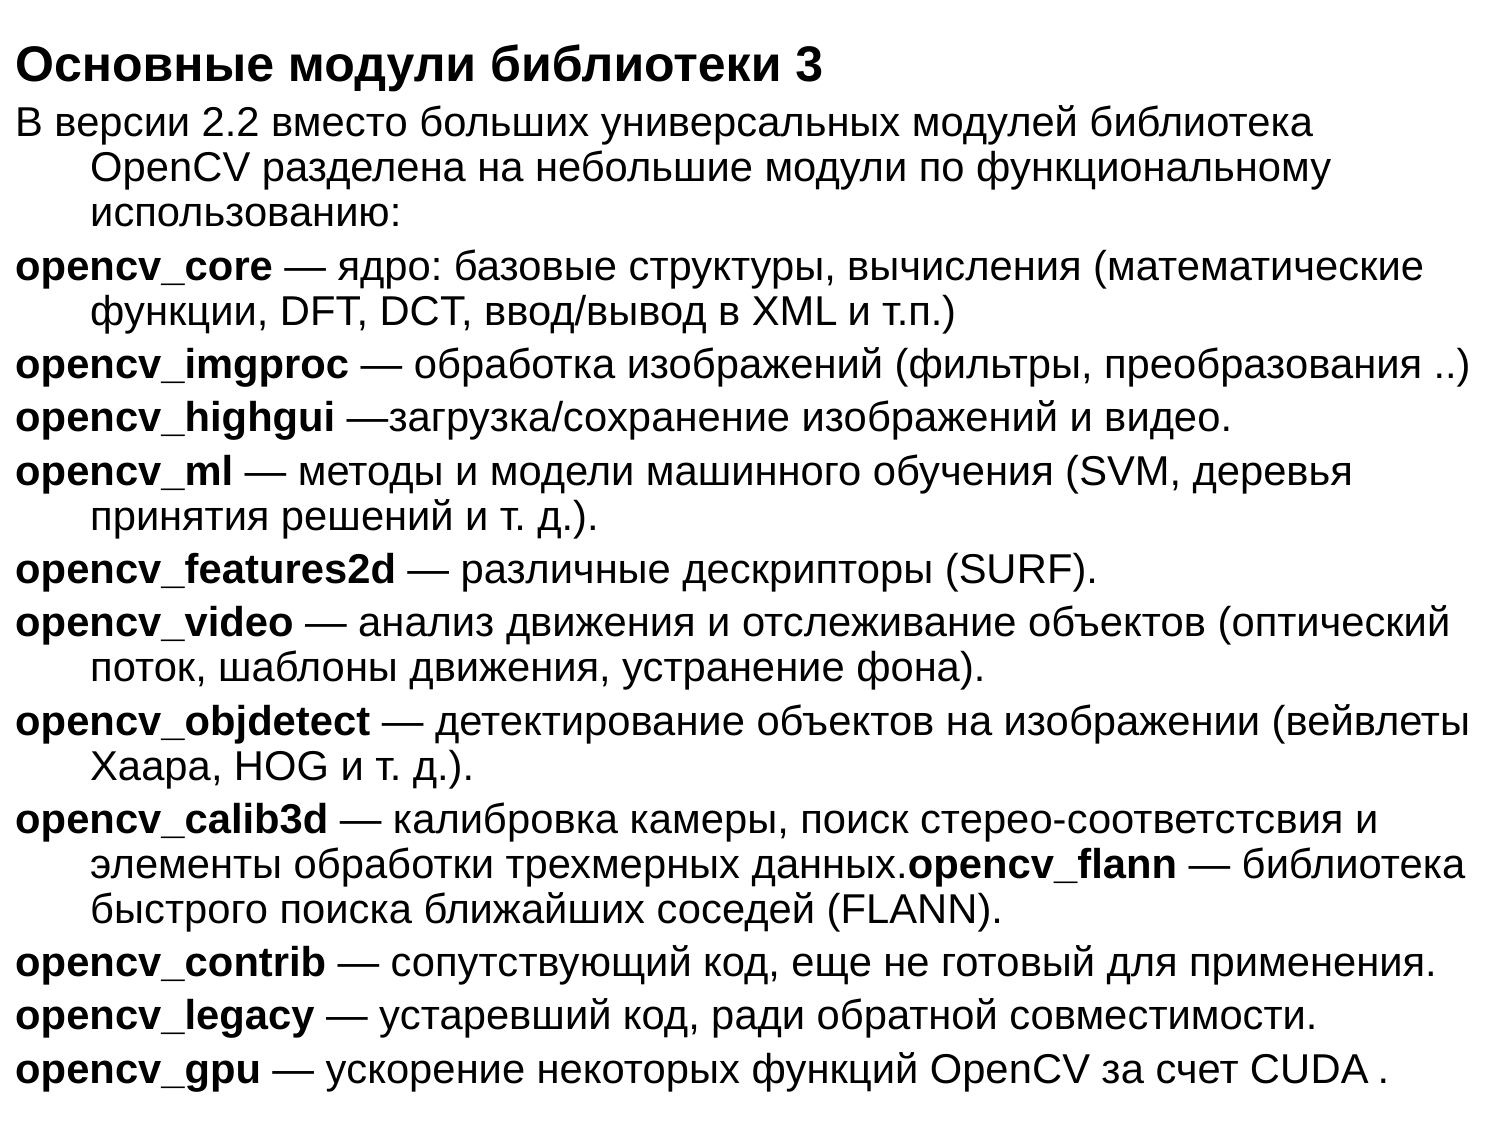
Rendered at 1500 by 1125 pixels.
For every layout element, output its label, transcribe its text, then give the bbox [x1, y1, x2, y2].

subtitle Основные модули библиотеки 3 В версии 2.2 вместо больших универсальных модулей библиотека OpenCV разделена на небольшие модули по функциональному использованию: opencv_core — ядро: базовые структуры, вычисления (математические функции, DFT, DCT, ввод/вывод в XML и т.п.) opencv_imgproc — обработка изображений (фильтры, преобразования ..) opencv_highgui —загрузка/сохранение изображений и видео. opencv_ml — методы и модели машинного обучения (SVM, деревья принятия решений и т. д.). opencv_features2d — различные дескрипторы (SURF). opencv_video — анализ движения и отслеживание объектов (оптический поток, шаблоны движения, устранение фона). opencv_objdetect — детектирование объектов на изображении (вейвлеты Хаара, HOG и т. д.). opencv_calib3d — калибровка камеры, поиск стерео-соответстсвия и элементы обработки трехмерных данных.opencv_flann — библиотека быстрого поиска ближайших соседей (FLANN). opencv_contrib — сопутствующий код, еще не готовый для применения. opencv_legacy — устаревший код, ради обратной совместимости. opencv_gpu — ускорение некоторых функций OpenCV за счет CUDA . [0, 31, 1500, 480]
